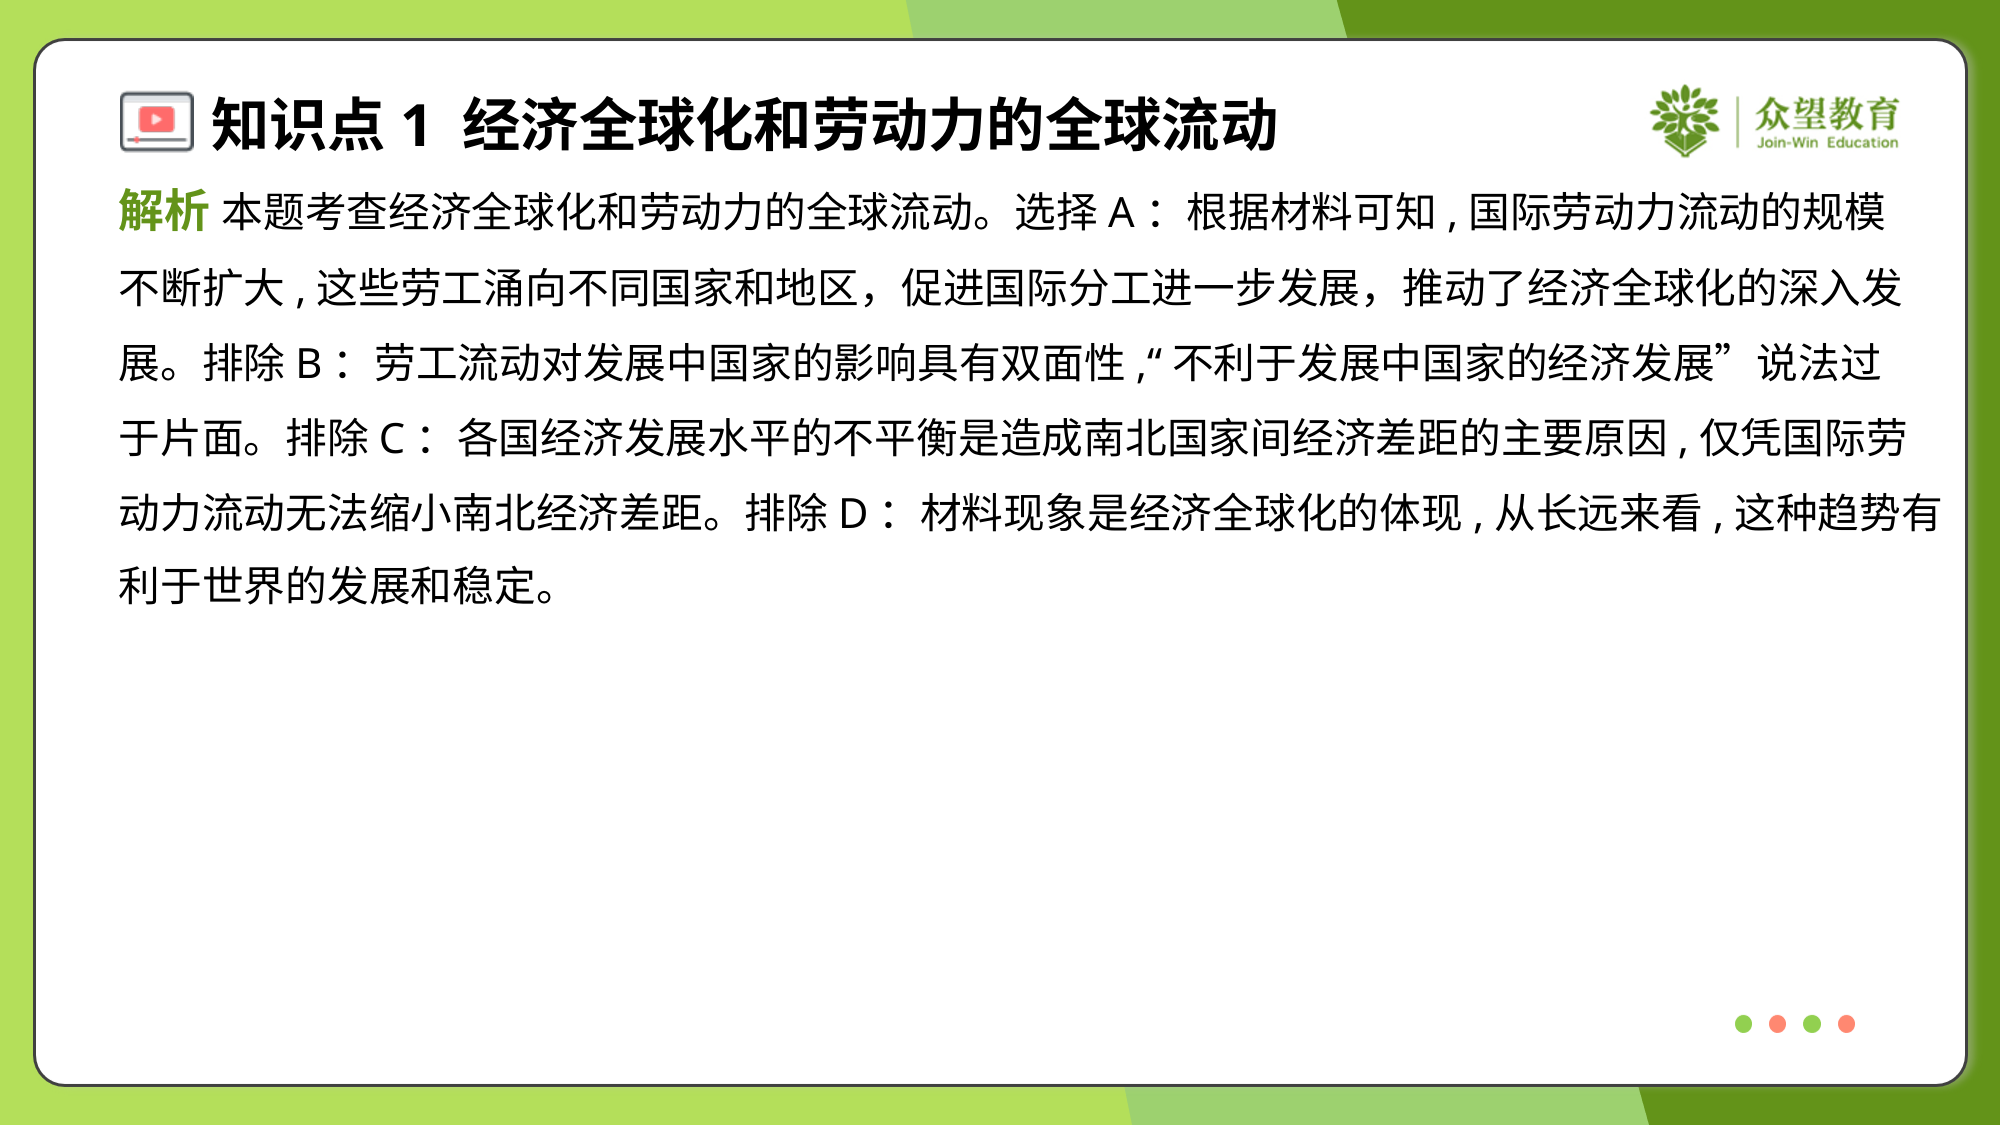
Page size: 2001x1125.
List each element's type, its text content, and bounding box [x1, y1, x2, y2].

text_box 解析 本题考查经济全球化和劳动力的全球流动。选择A：根据材料可知,国际劳动力流动的规模 不断扩大,这些劳工涌向不同国家和地区，促进国际分工进一步发展，推动了经济全球化的深入发 展。排除B：劳工流动对发展中国家的影响具有双面性,“不利于发展中国家的经济发展”说法过 于片面。排除C：各国经济发展水平的不平衡是造成南北国家间经济差距的主要原因,仅凭国际劳 动力流动无法缩小南北经济差距。排除D：材料现象是经济全球化的体现,从长远来看,这种趋势有 利于世界的发展和稳定。 [118, 159, 1883, 602]
picture [0, 0, 2000, 1125]
